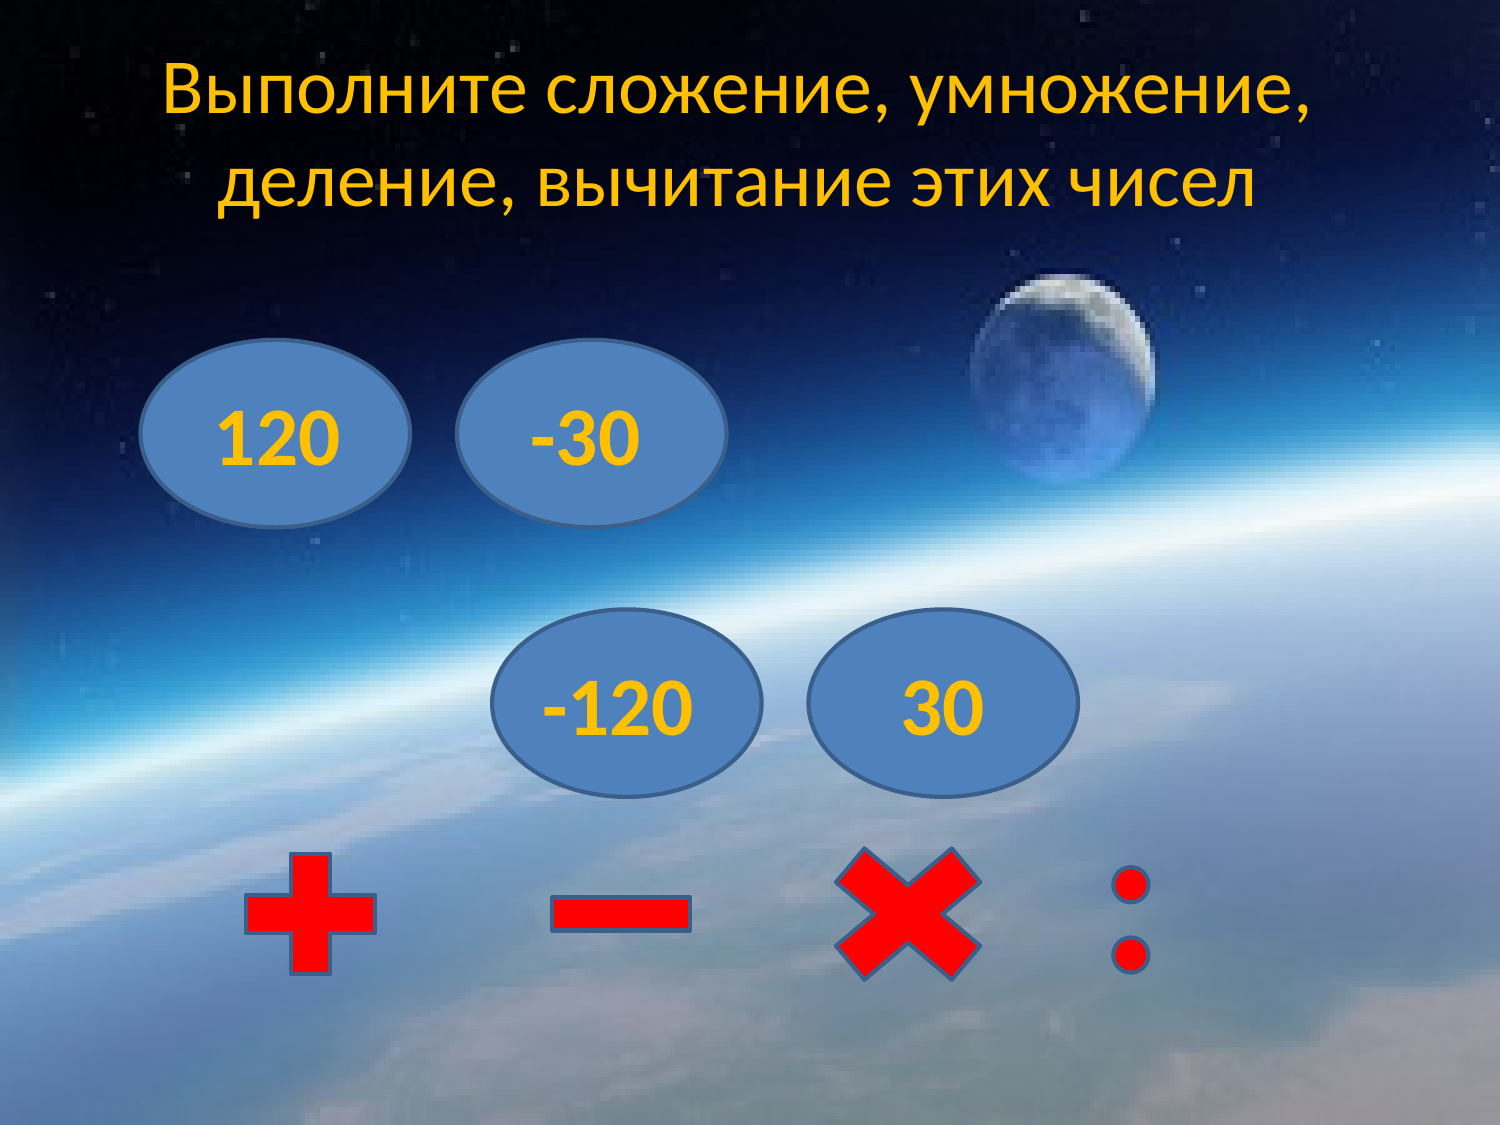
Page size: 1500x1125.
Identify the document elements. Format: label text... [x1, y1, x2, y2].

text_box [140, 339, 411, 528]
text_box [808, 609, 1079, 798]
text_box [833, 846, 983, 982]
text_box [456, 339, 727, 528]
title Выполните сложение, умножение, деление, вычитание этих чисел [93, 0, 1383, 258]
text_box [550, 895, 692, 933]
text_box [1111, 935, 1151, 975]
text_box [1111, 865, 1151, 905]
text_box [244, 852, 377, 976]
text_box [491, 609, 762, 798]
picture [0, 0, 1500, 1125]
